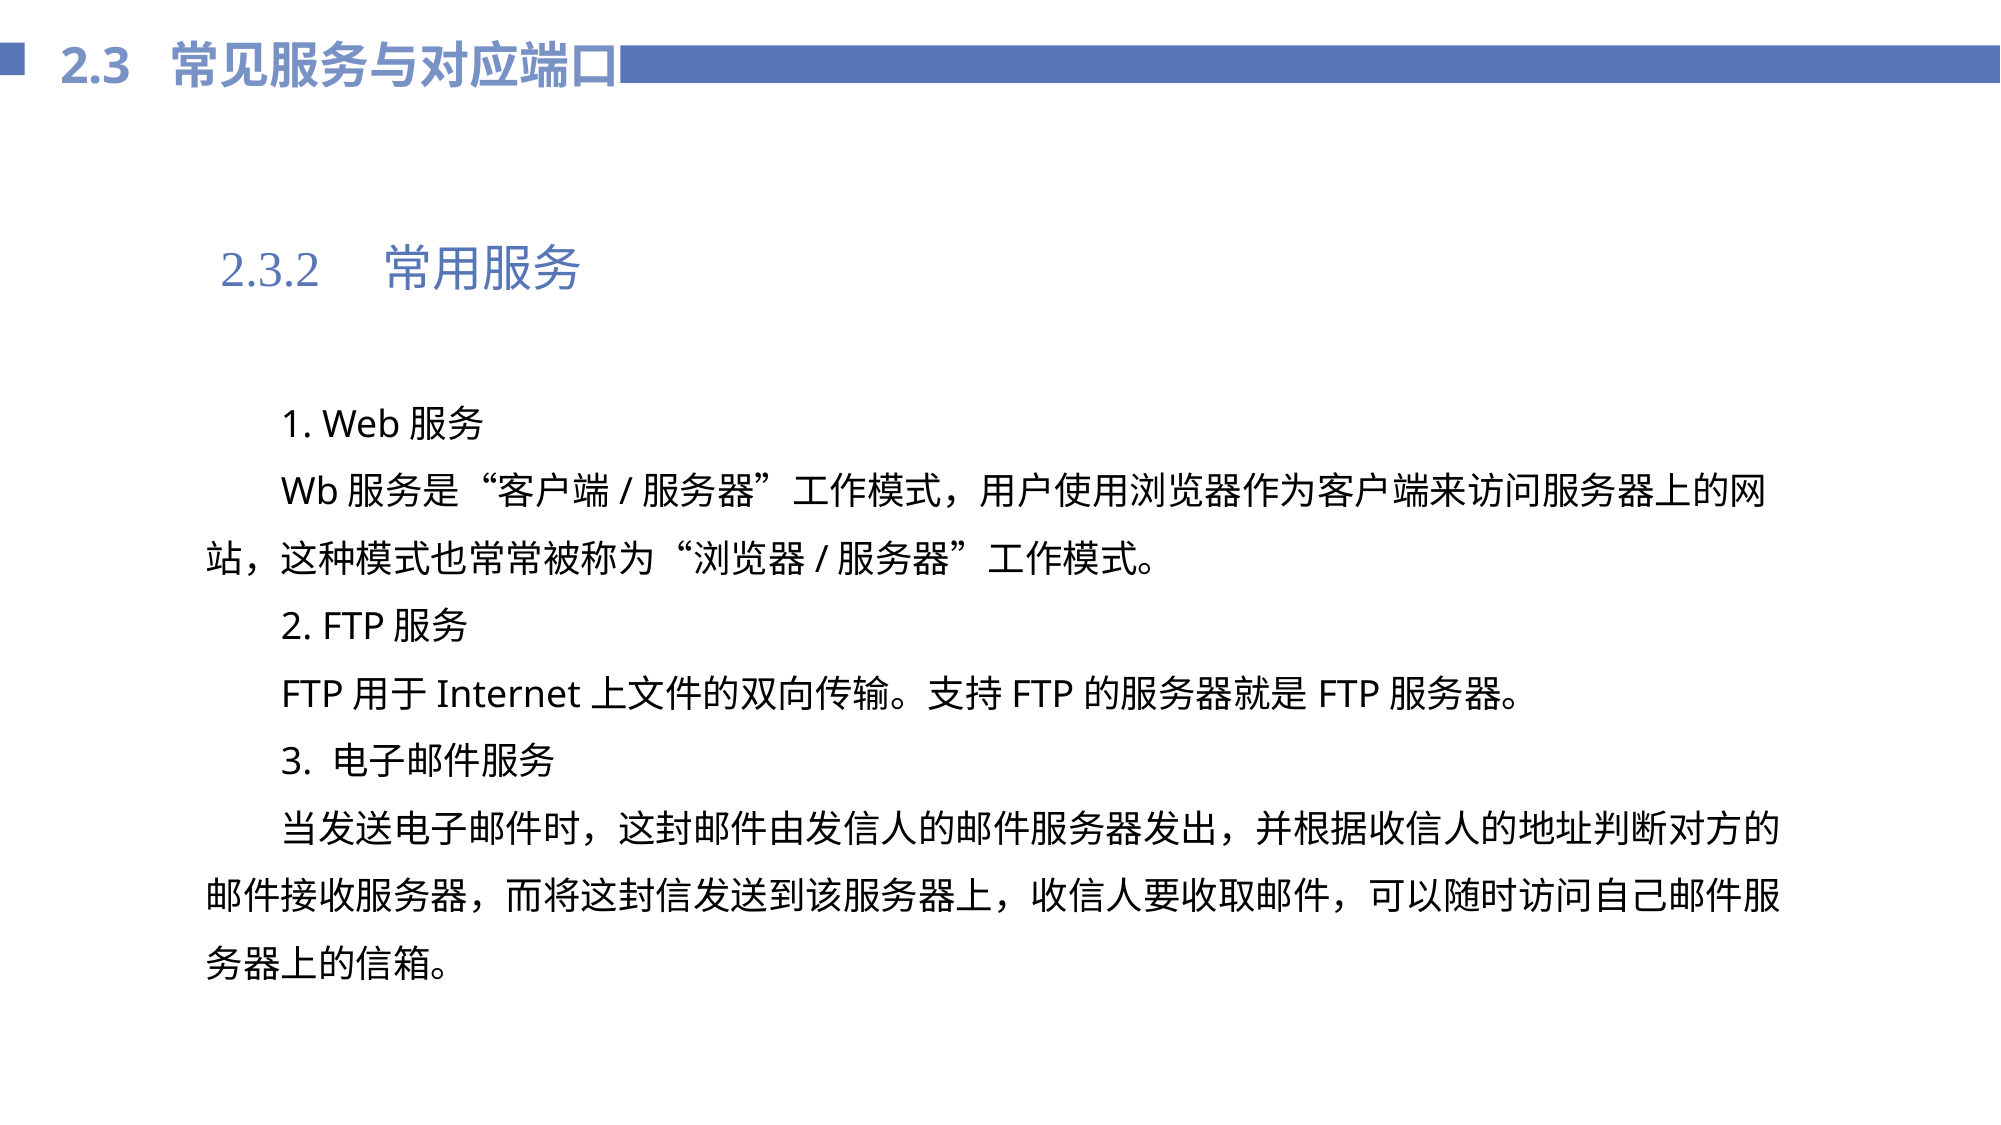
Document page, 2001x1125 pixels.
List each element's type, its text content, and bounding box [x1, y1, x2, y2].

text_box [0, 41, 26, 76]
text_box [620, 44, 2000, 84]
text_box 2.3 常见服务与对应端口 [60, 33, 620, 94]
text_box 2.3.2 常用服务 [205, 229, 980, 304]
text_box 1. Web服务 Wb服务是“客户端/服务器”工作模式，用户使用浏览器作为客户端来访问服务器上的网站，这种模式也常常被称为“浏览器/服务器”工作模式。 2. FTP服务 FTP用于Internet上文件的双向传输。支持FTP的服务器就是FTP服务器。 3. 电子邮件服务 当发送电子邮件时，这封邮件由发信人的邮件服务器发出，并根据收信人的地址判断对方的邮件接收服务器，而将这封信发送到该服务器上，收信人要收取邮件，可以随时访问自己邮件服务器上的信箱。 [205, 377, 1797, 985]
